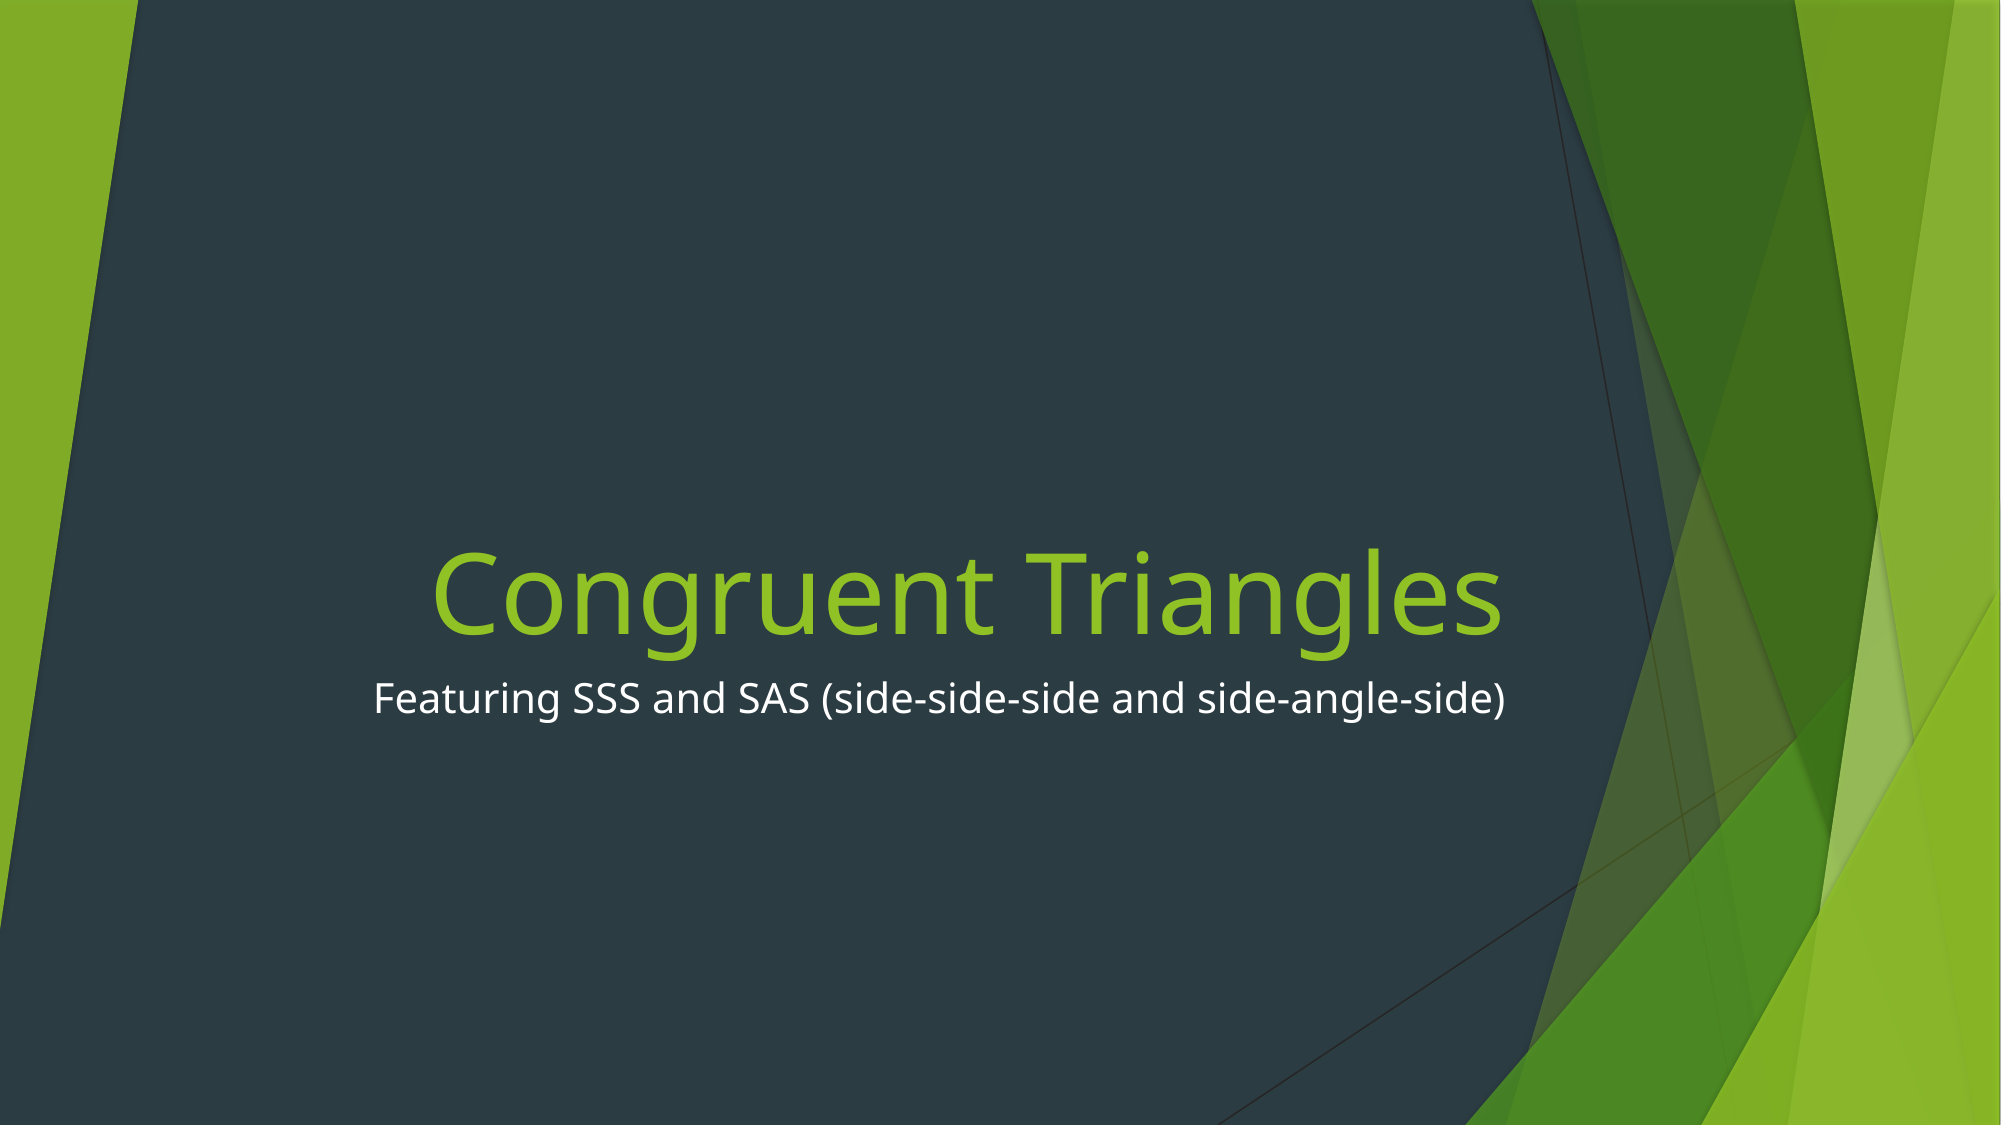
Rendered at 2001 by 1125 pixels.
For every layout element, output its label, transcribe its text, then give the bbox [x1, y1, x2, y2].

title Congruent Triangles [247, 394, 1522, 664]
subtitle Featuring SSS and SAS (side-side-side and side-angle-side) [247, 664, 1522, 845]
